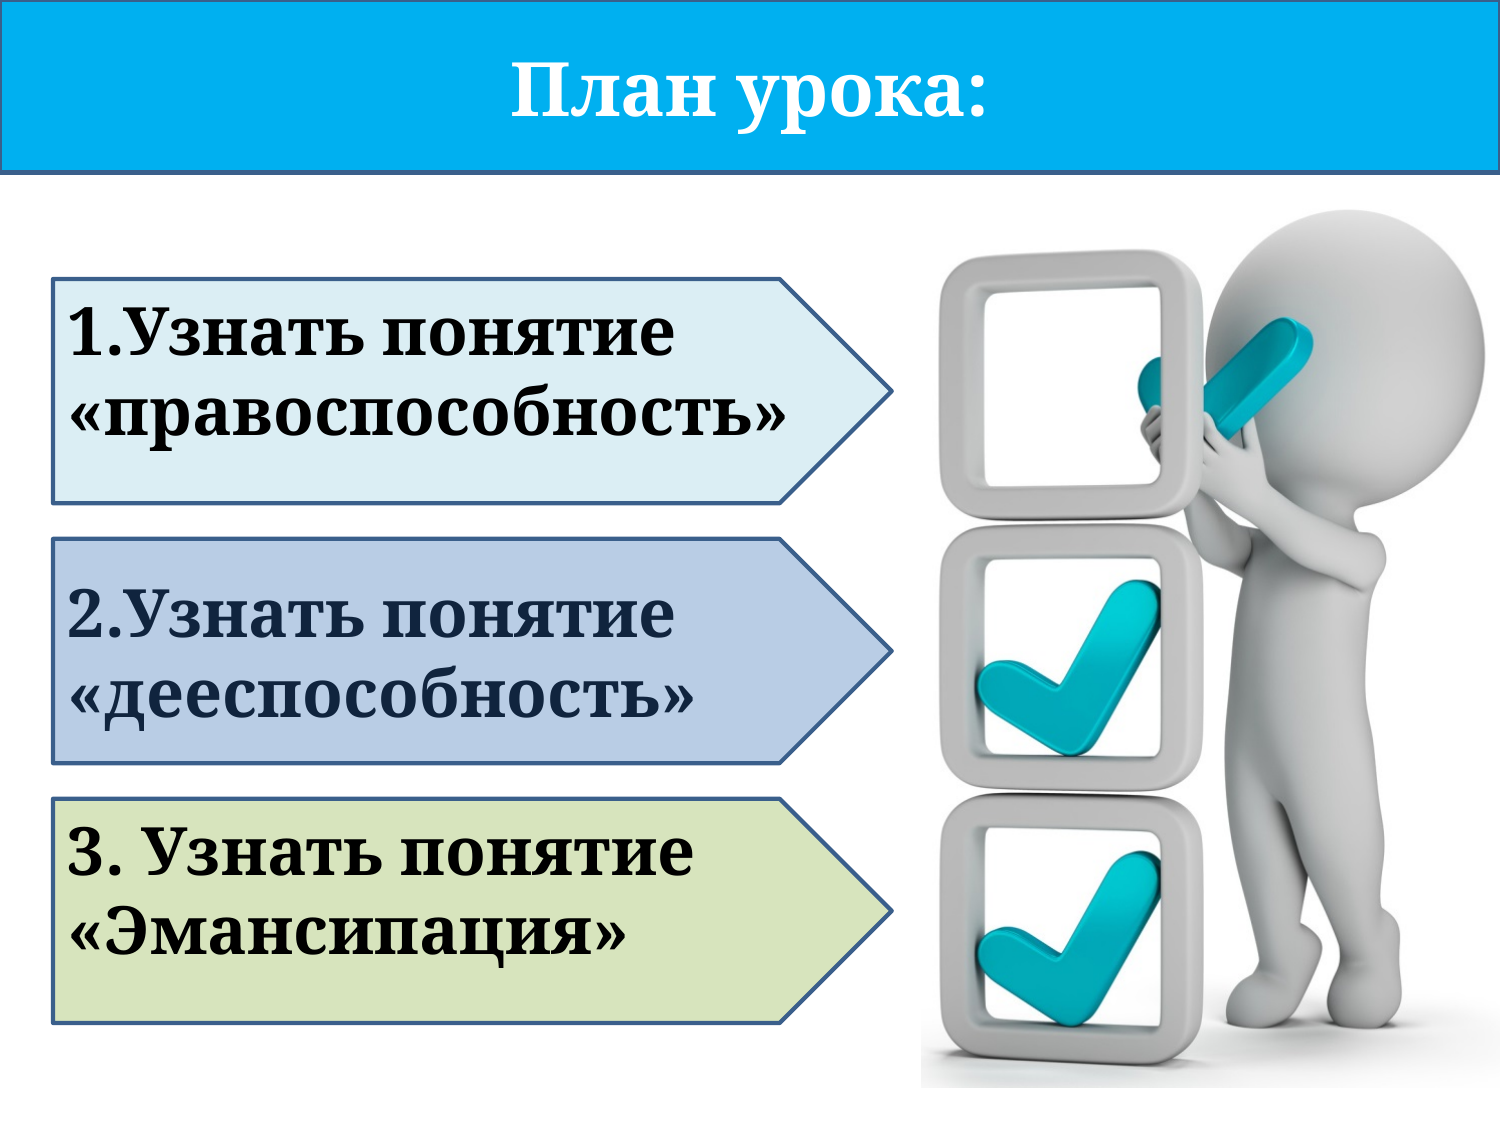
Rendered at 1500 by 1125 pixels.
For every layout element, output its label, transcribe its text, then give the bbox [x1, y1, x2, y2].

picture [920, 184, 1500, 1088]
text_box План урока: [0, 0, 1500, 175]
text_box 3. Узнать понятие «Эмансипация» [50, 796, 894, 1026]
text_box 1.Узнать понятие «правоспособность» [50, 276, 894, 506]
text_box 2.Узнать понятие «дееспособность» [50, 536, 894, 766]
